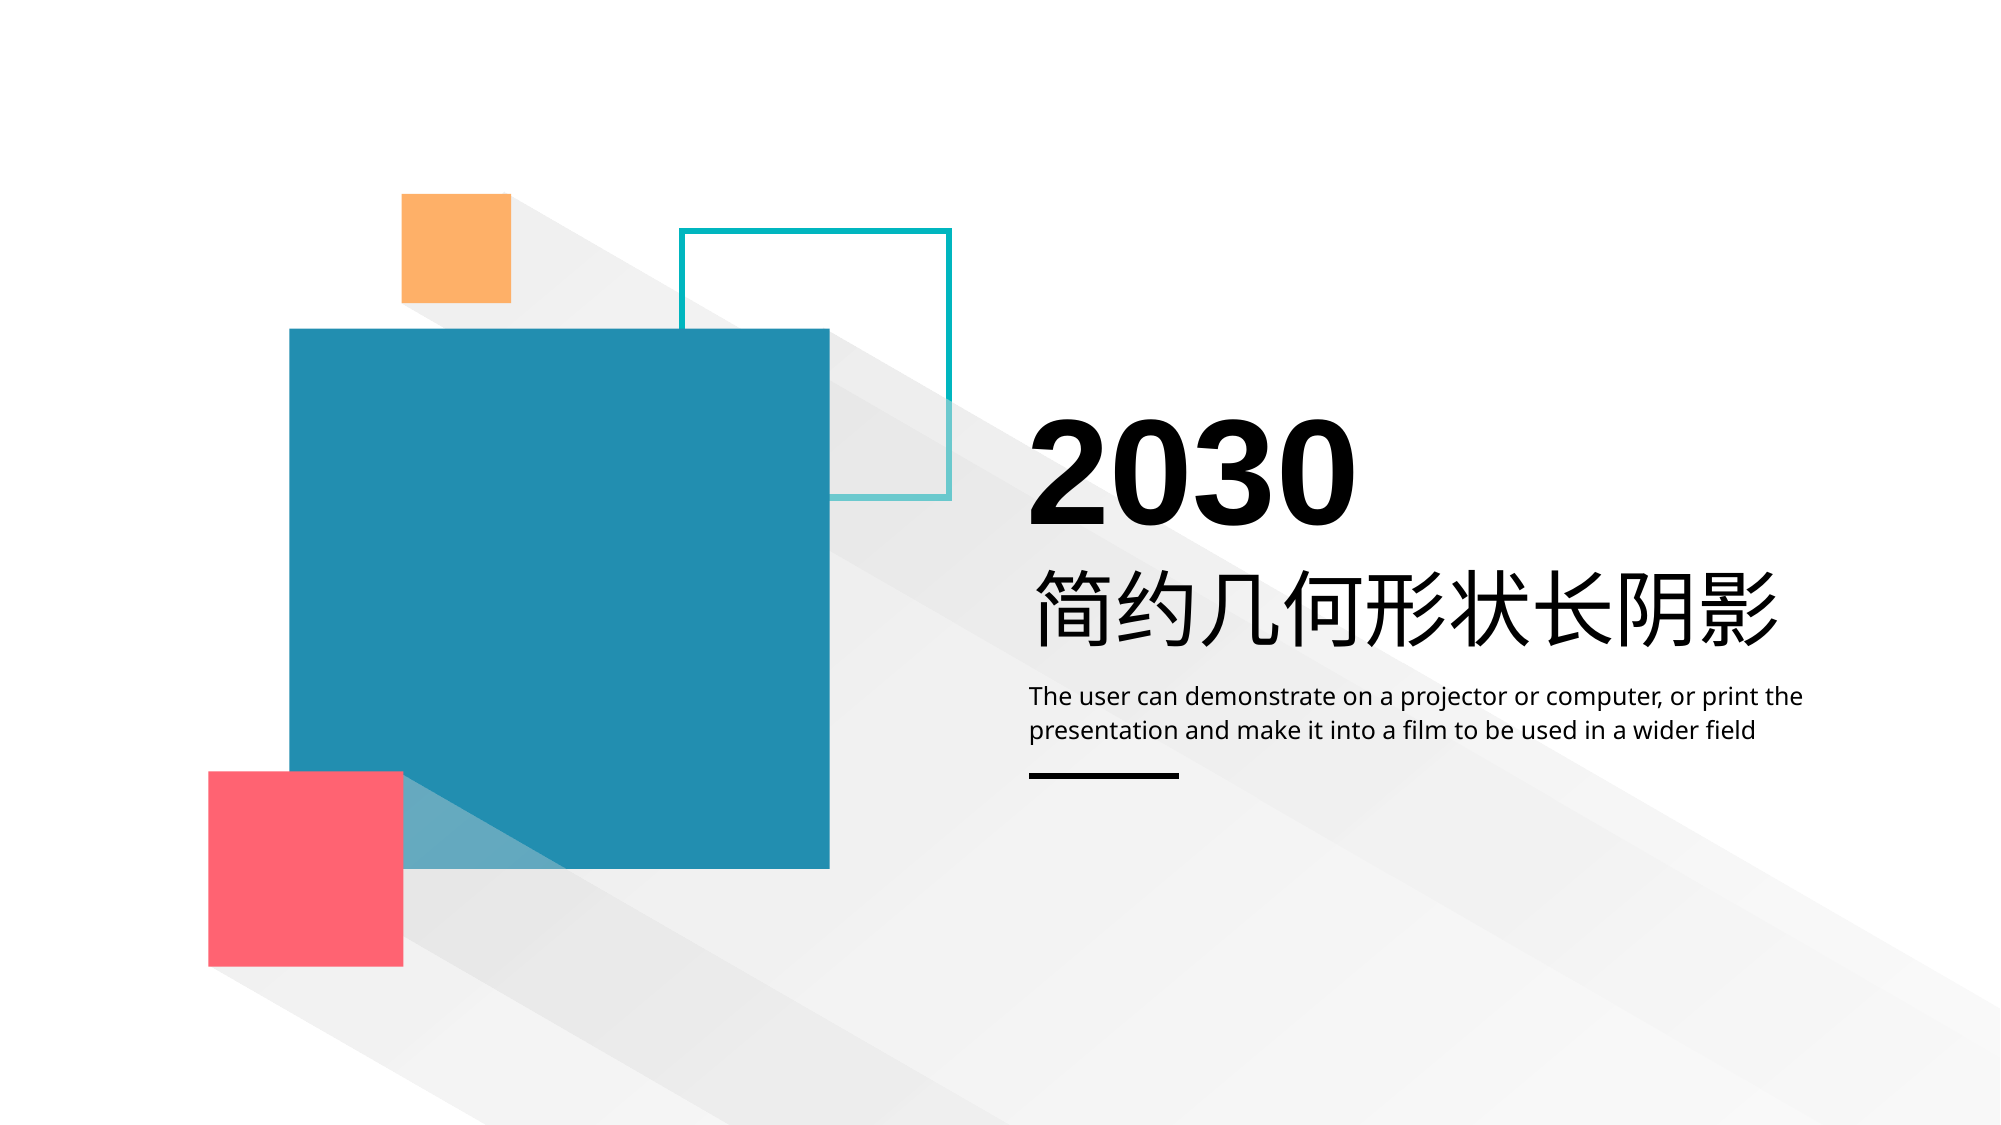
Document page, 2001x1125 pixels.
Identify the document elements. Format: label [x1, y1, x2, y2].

text_box [290, 193, 2000, 328]
text_box [289, 328, 2000, 771]
text_box [139, 771, 2000, 1125]
